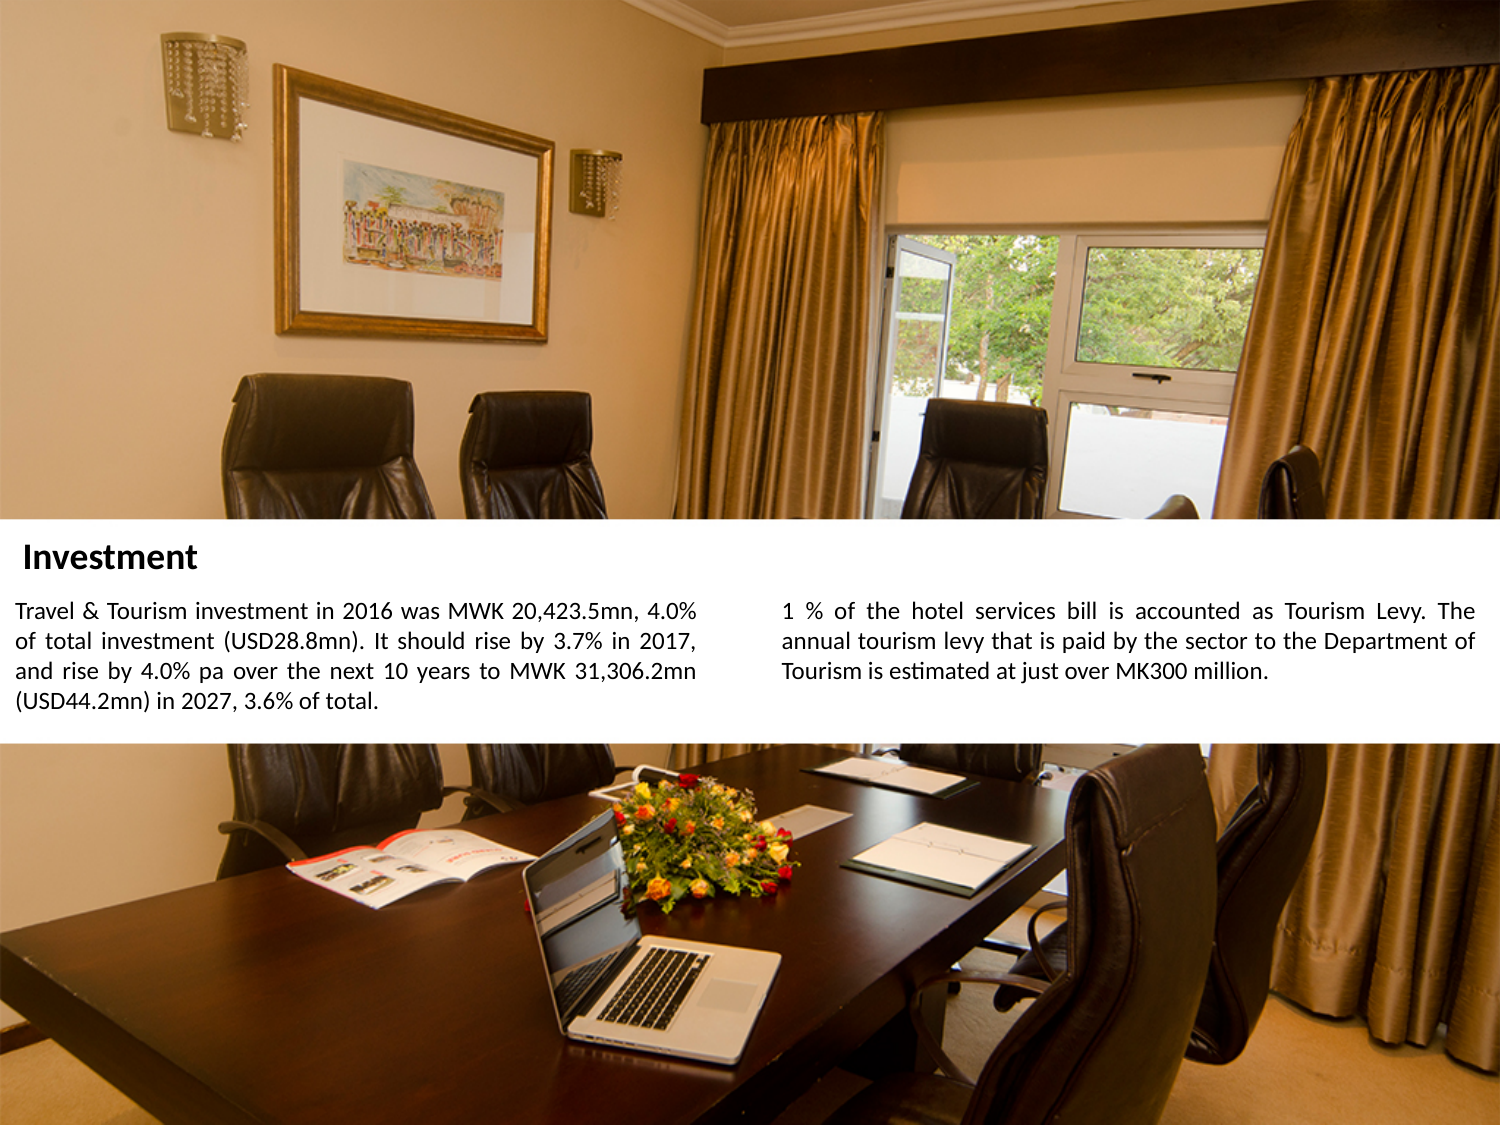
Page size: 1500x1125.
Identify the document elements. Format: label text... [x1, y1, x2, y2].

picture [0, 0, 1500, 1125]
text_box 1 % of the hotel services bill is accounted as Tourism Levy. The annual tourism levy that is paid by the sector to the Department of Tourism is estimated at just over MK300 million. [766, 587, 1492, 693]
text_box Travel & Tourism investment in 2016 was MWK 20,423.5mn, 4.0% of total investment (USD28.8mn). It should rise by 3.7% in 2017, and rise by 4.0% pa over the next 10 years to MWK 31,306.2mn (USD44.2mn) in 2027, 3.6% of total. [0, 587, 713, 722]
text_box Investment [7, 524, 608, 585]
